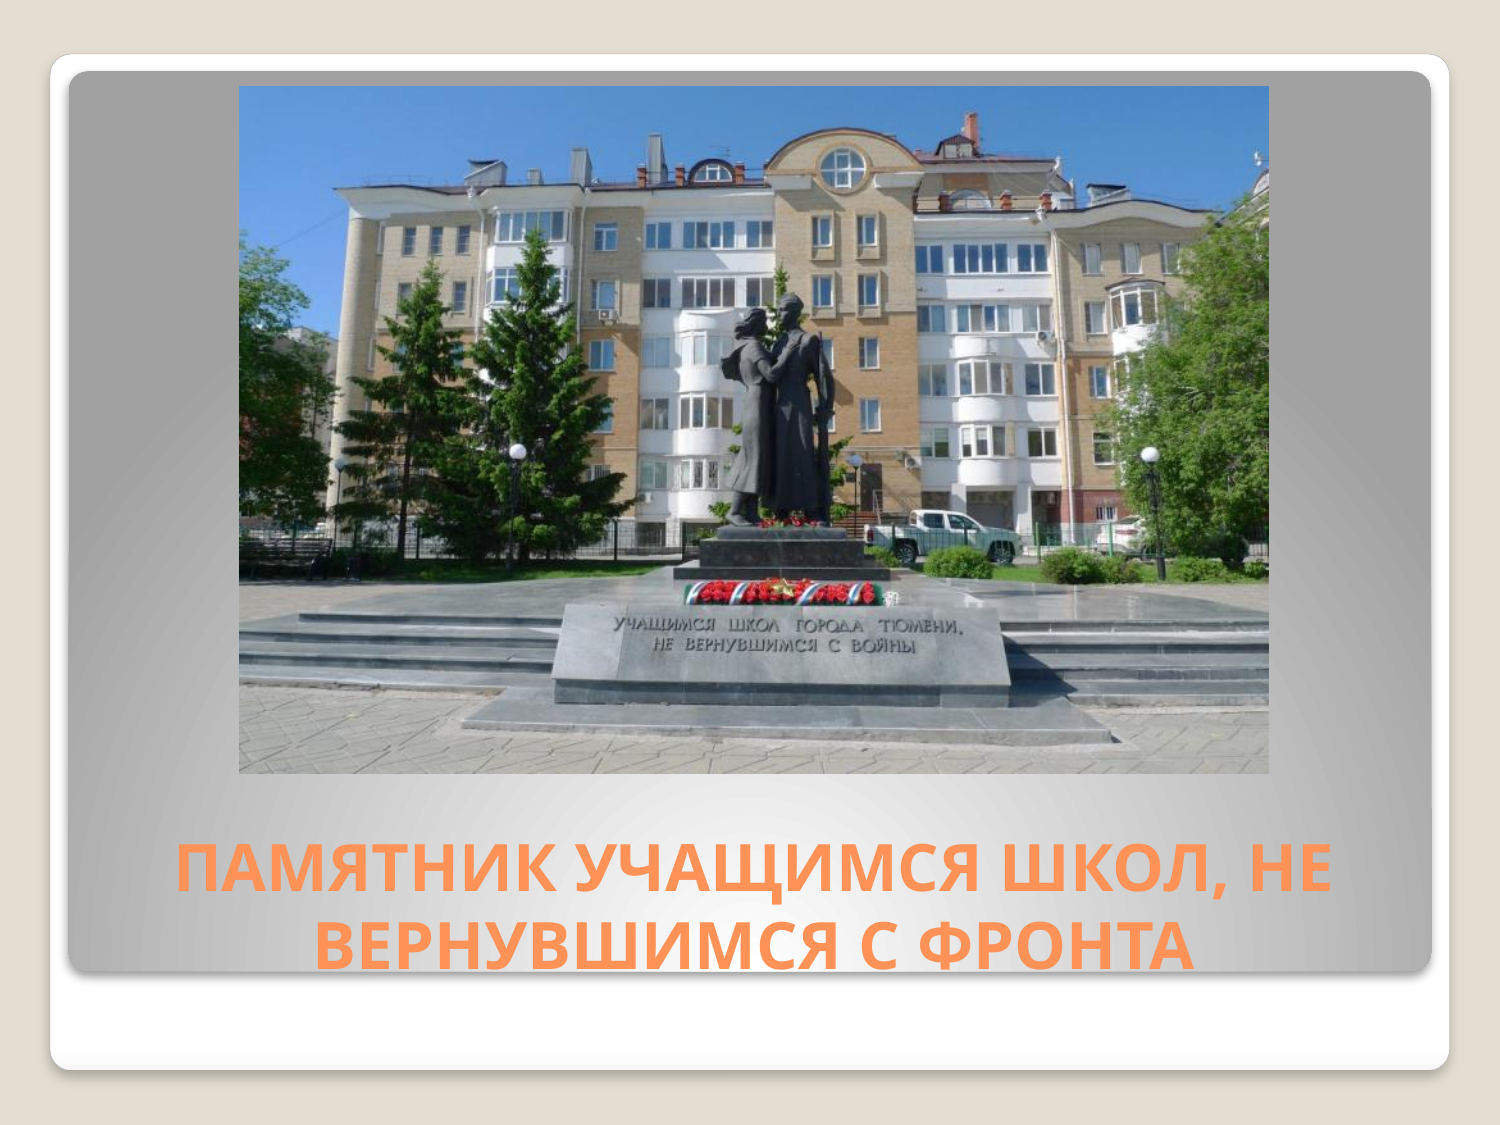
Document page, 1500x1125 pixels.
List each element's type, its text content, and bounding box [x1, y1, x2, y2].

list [239, 86, 1269, 775]
title ПАМЯТНИК УЧАЩИМСЯ ШКОЛ, НЕ ВЕРНУВШИМСЯ С ФРОНТА [82, 817, 1425, 990]
